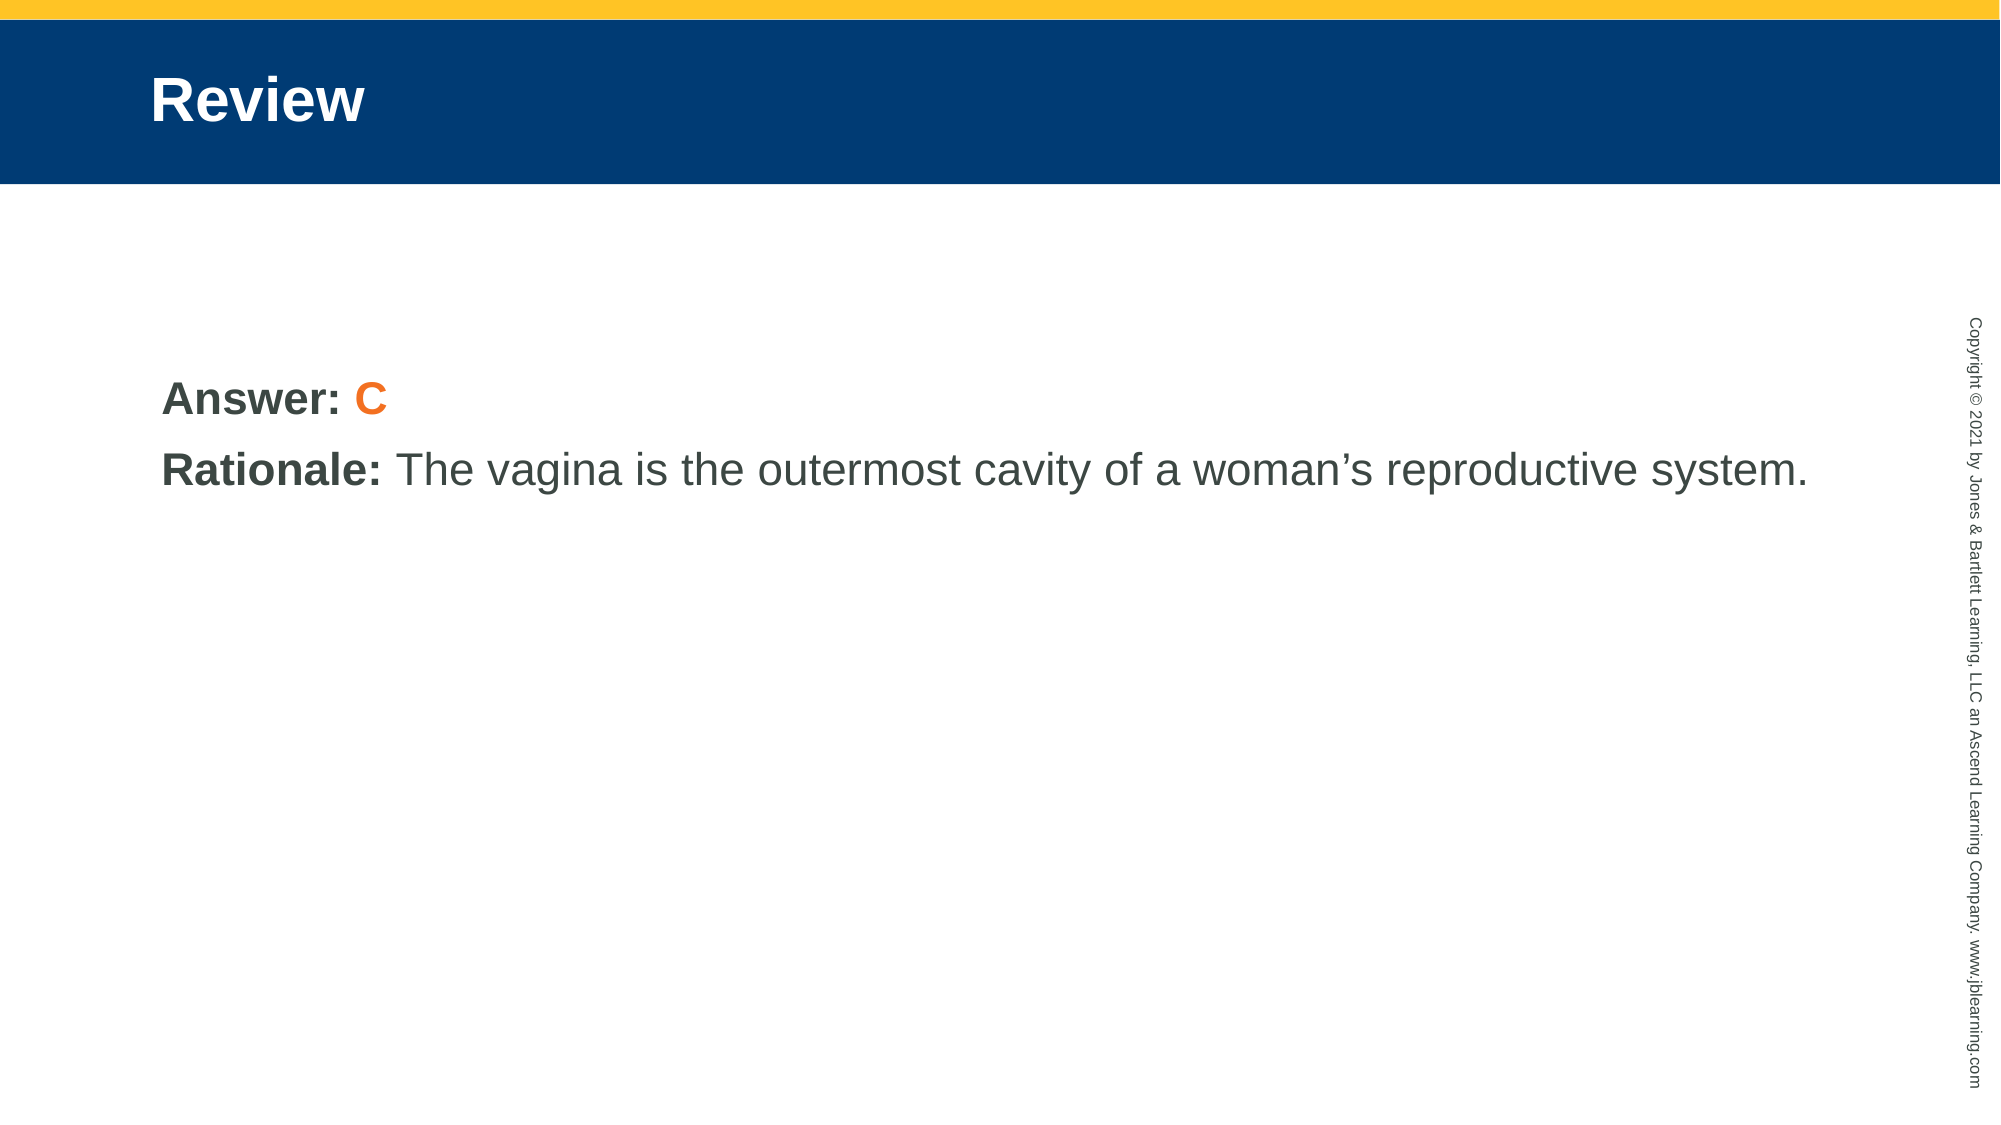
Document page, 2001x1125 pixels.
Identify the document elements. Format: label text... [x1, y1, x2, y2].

list Answer: C Rationale: The vagina is the outermost cavity of a woman’s reproductive system. [146, 361, 1859, 1016]
title Review [0, 19, 2000, 185]
